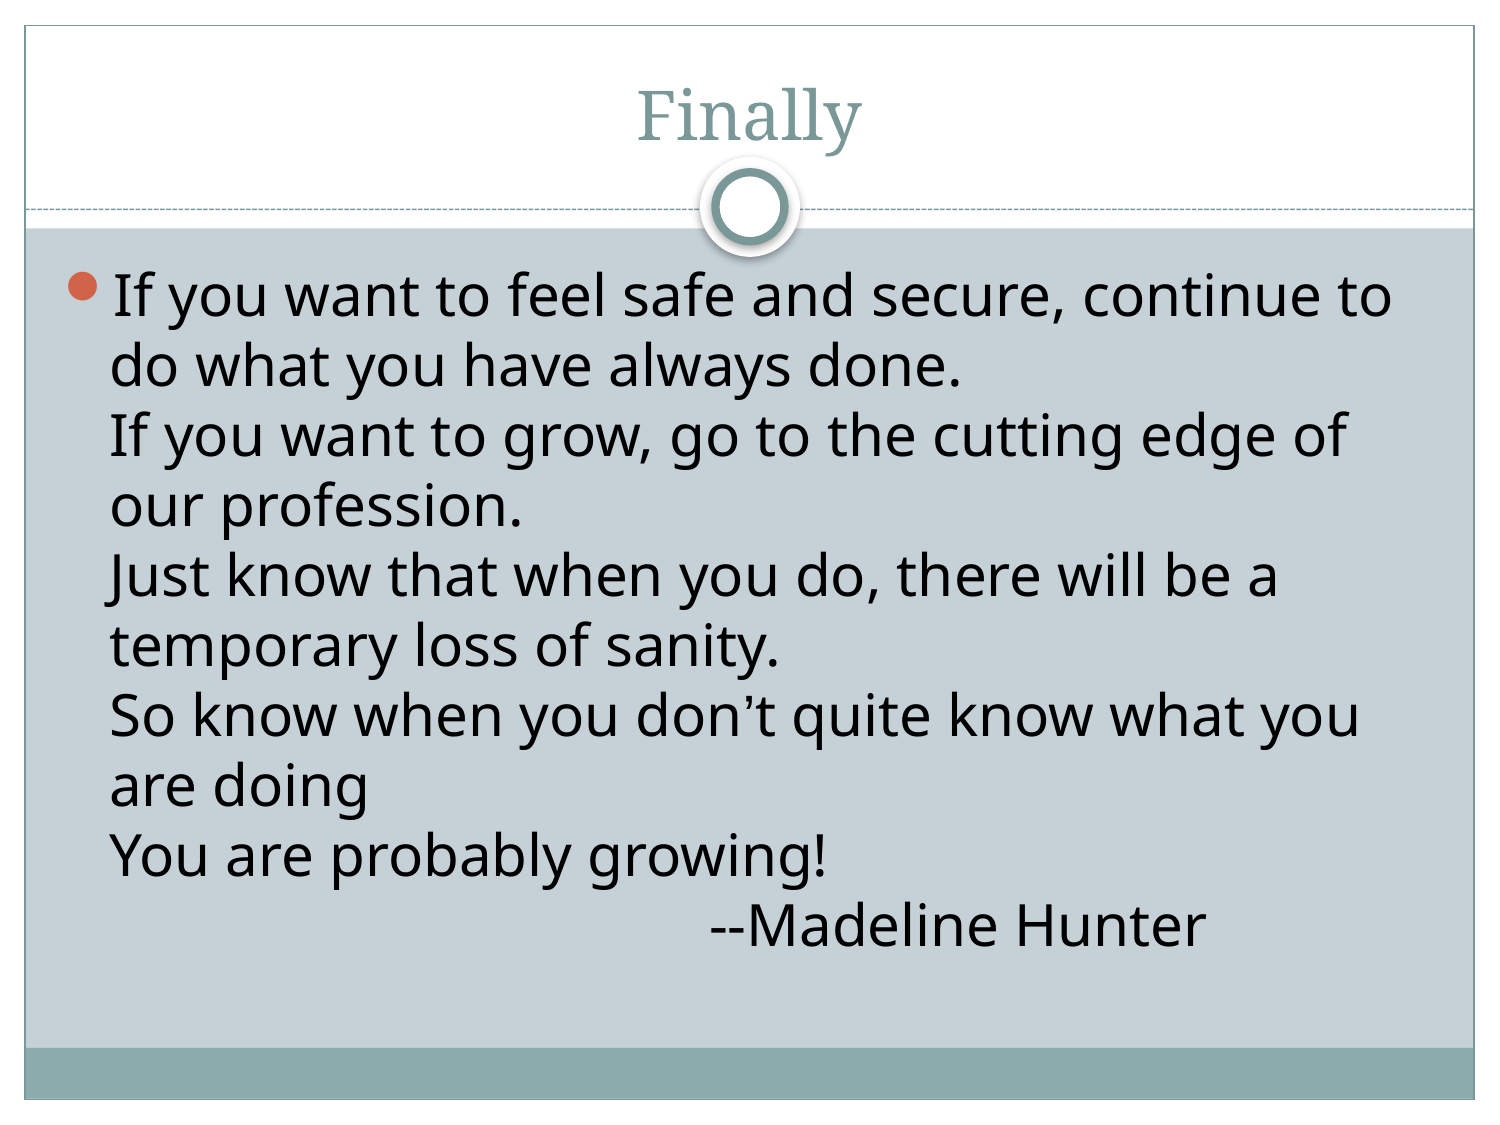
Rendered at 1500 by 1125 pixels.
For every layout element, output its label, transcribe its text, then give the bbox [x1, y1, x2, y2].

list If you want to feel safe and secure, continue to do what you have always done. If you want to grow, go to the cutting edge of our profession. Just know that when you do, there will be a temporary loss of sanity. So know when you don’t quite know what you are doing You are probably growing! --Madeline Hunter [49, 250, 1445, 1001]
title Finally [49, 37, 1450, 162]
